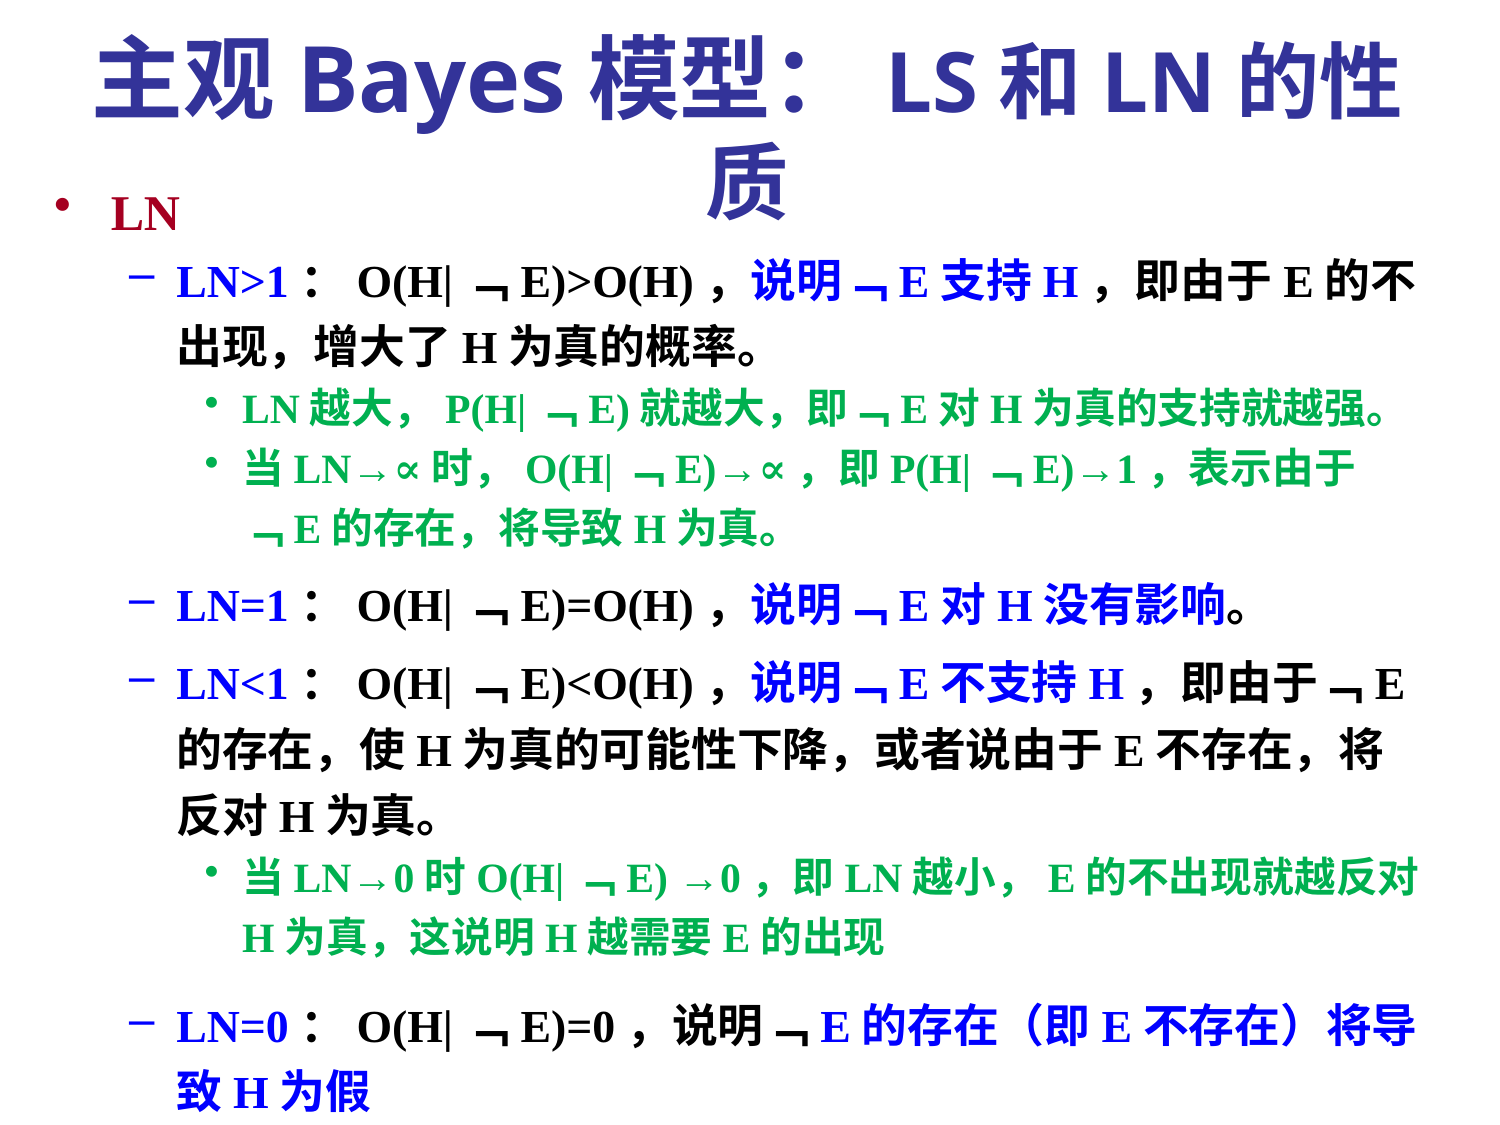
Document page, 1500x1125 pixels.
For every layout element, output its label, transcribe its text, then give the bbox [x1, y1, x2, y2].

list LN LN>1：O(H|﹁E)>O(H)，说明﹁E支持H，即由于E的不出现，增大了H为真的概率。 LN越大，P(H|﹁E)就越大，即﹁E对H为真的支持就越强。 当LN→∝时，O(H|﹁E)→∝，即P(H|﹁E)→1，表示由于﹁E的存在，将导致H为真。 LN=1：O(H|﹁E)=O(H)，说明﹁E对H没有影响。 LN<1：O(H|﹁E)<O(H)，说明﹁E不支持H，即由于﹁E的存在，使H为真的可能性下降，或者说由于E不存在，将反对H为真。 当LN→0时O(H|﹁E) →0，即LN越小，E的不出现就越反对H为真，这说明H越需要E的出现 LN=0：O(H|﹁E)=0，说明﹁E的存在（即E不存在）将导致H为假 [39, 160, 1436, 1071]
text_box 主观Bayes模型：LS和LN的性质 [58, 13, 1436, 238]
